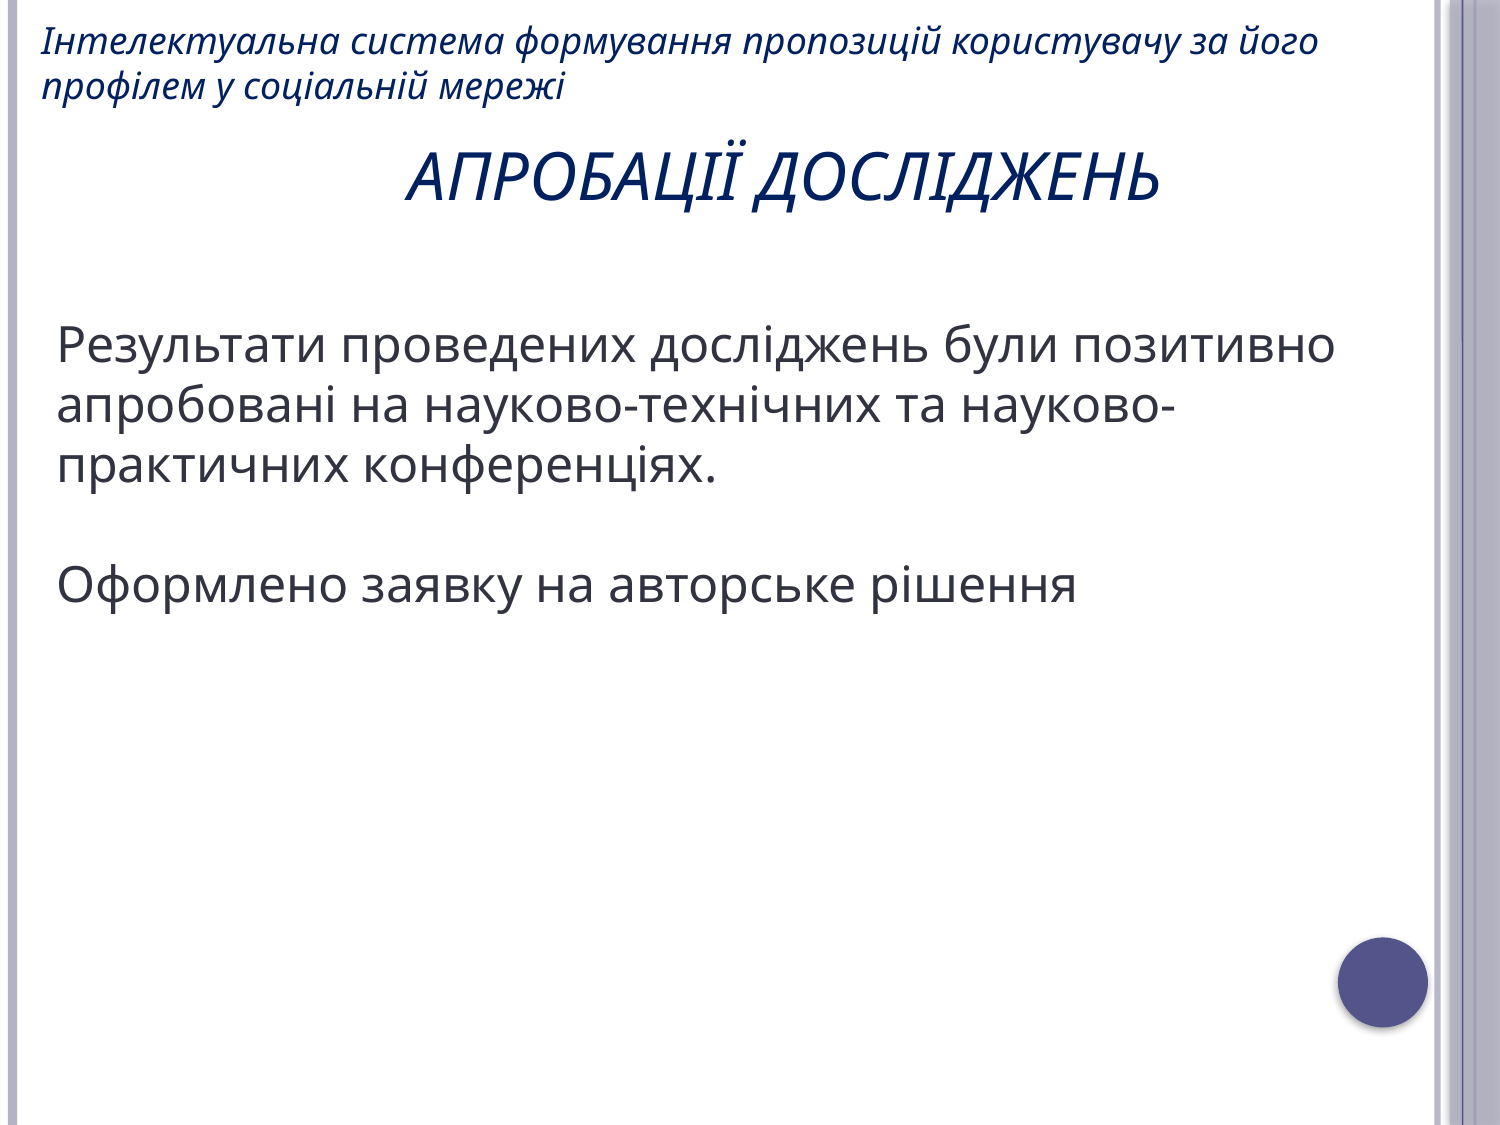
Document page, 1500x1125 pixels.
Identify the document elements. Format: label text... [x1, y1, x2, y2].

text_box Інтелектуальна система формування пропозицій користувачу за його профілем у соціальній мережі [26, 42, 1456, 115]
text_box Результати проведених досліджень були позитивно апробовані на науково-технічних та науково-практичних конференціях. Оформлено заявку на авторське рішення [41, 305, 1400, 620]
title Апробації досліджень [171, 101, 1402, 221]
